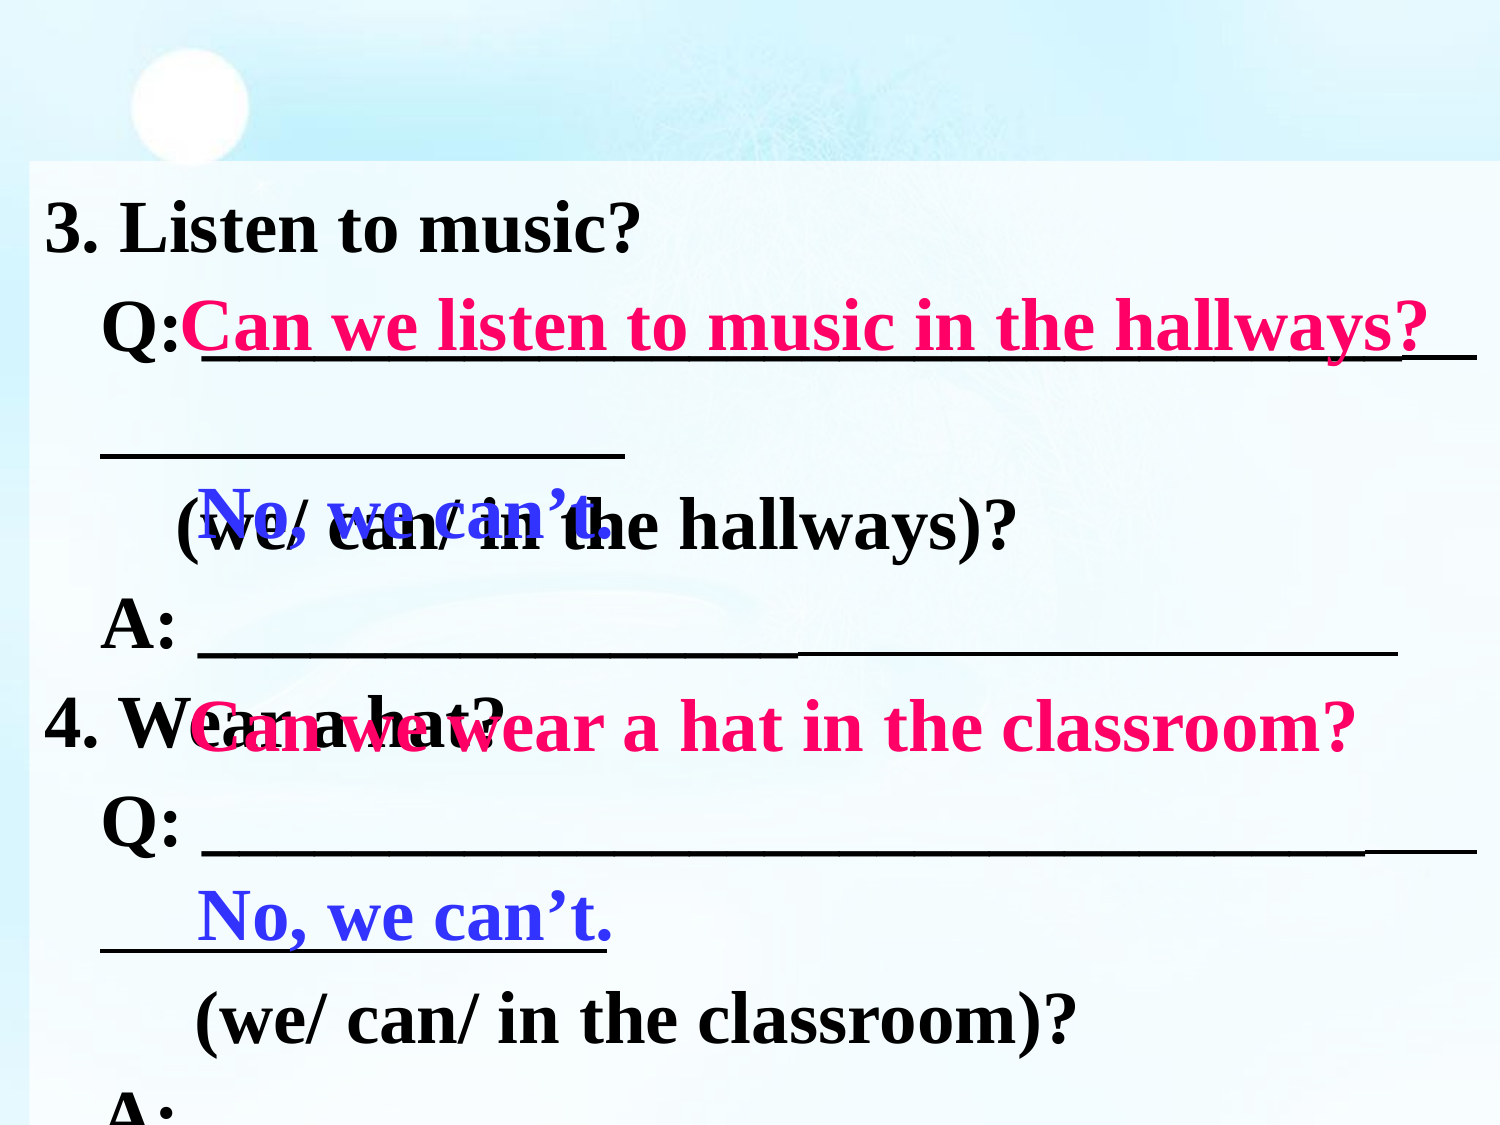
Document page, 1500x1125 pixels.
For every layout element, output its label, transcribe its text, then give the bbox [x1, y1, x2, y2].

picture [0, 0, 1500, 1125]
text_box 3. Listen to music? Q: ________________________________ (we/ can/ in the hallways)? A: ________________ 4. Wear a hat? Q: _______________________________ (we/ can/ in the classroom)? A: _______________ [29, 160, 1500, 1125]
text_box Can we wear a hat in the classroom? [174, 668, 1375, 774]
text_box Can we listen to music in the hallways? [164, 268, 1447, 373]
text_box No, we can’t. [183, 456, 644, 561]
text_box No, we can’t. [183, 857, 630, 963]
